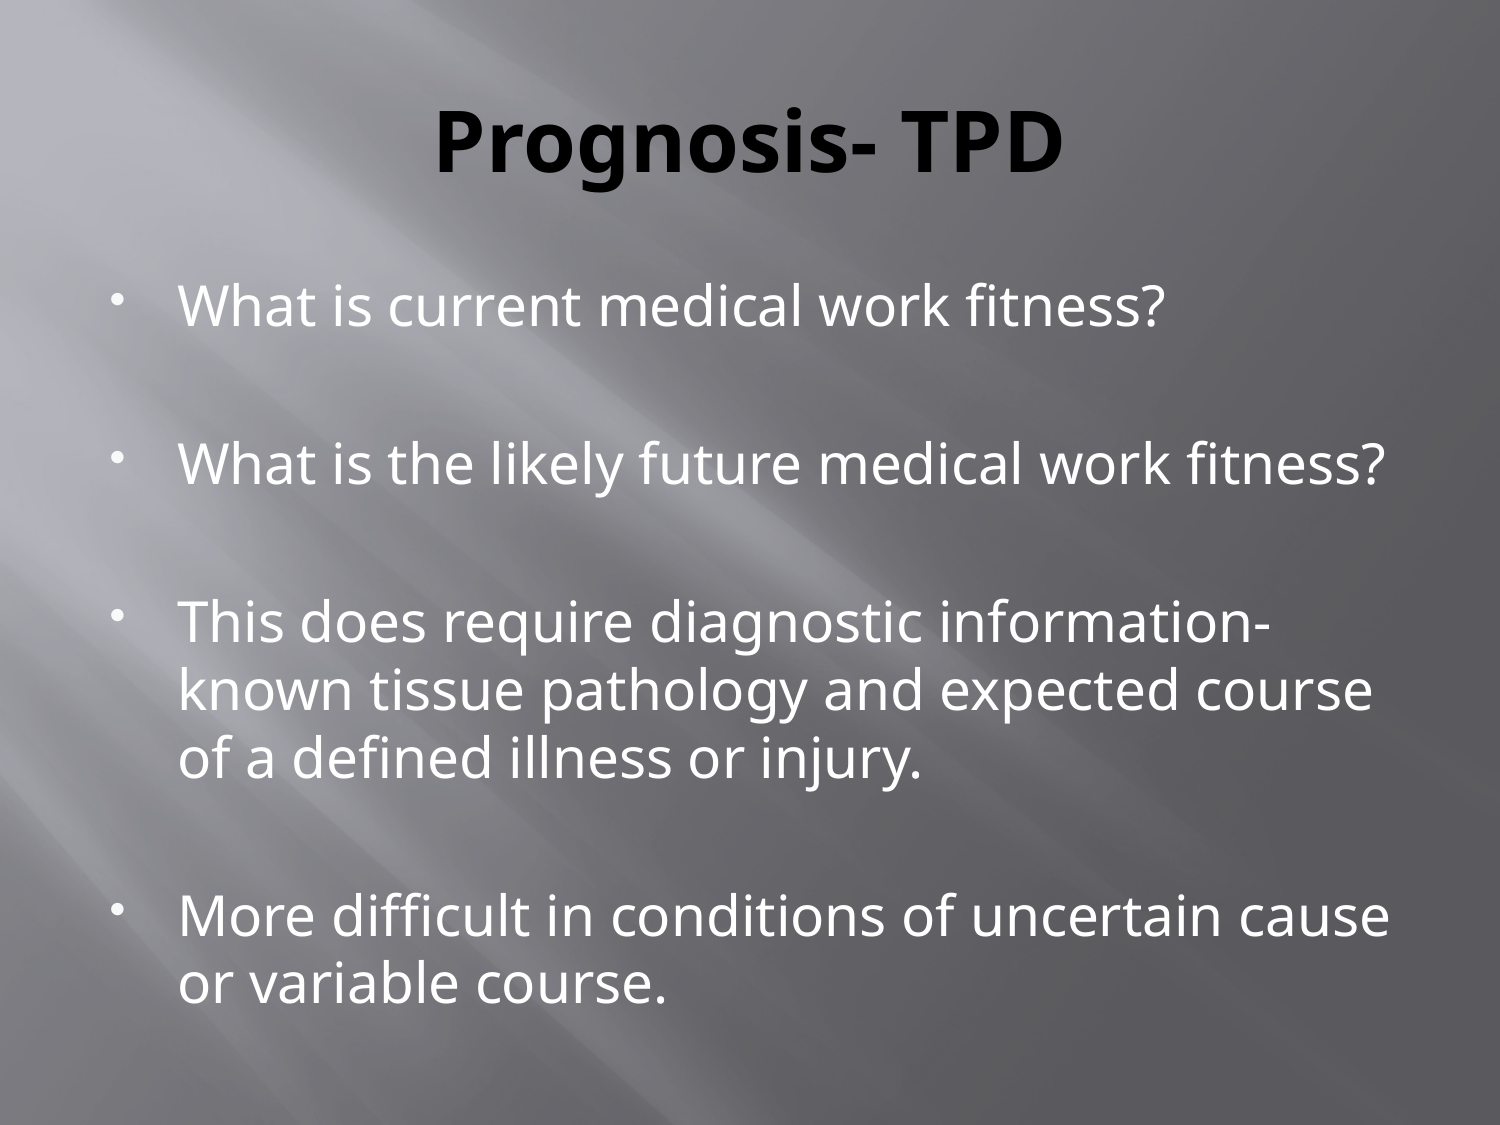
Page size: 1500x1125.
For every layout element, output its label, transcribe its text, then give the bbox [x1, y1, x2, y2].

title Prognosis- TPD [75, 45, 1425, 233]
list What is current medical work fitness? What is the likely future medical work fitness? This does require diagnostic information- known tissue pathology and expected course of a defined illness or injury. More difficult in conditions of uncertain cause or variable course. [75, 262, 1425, 1035]
